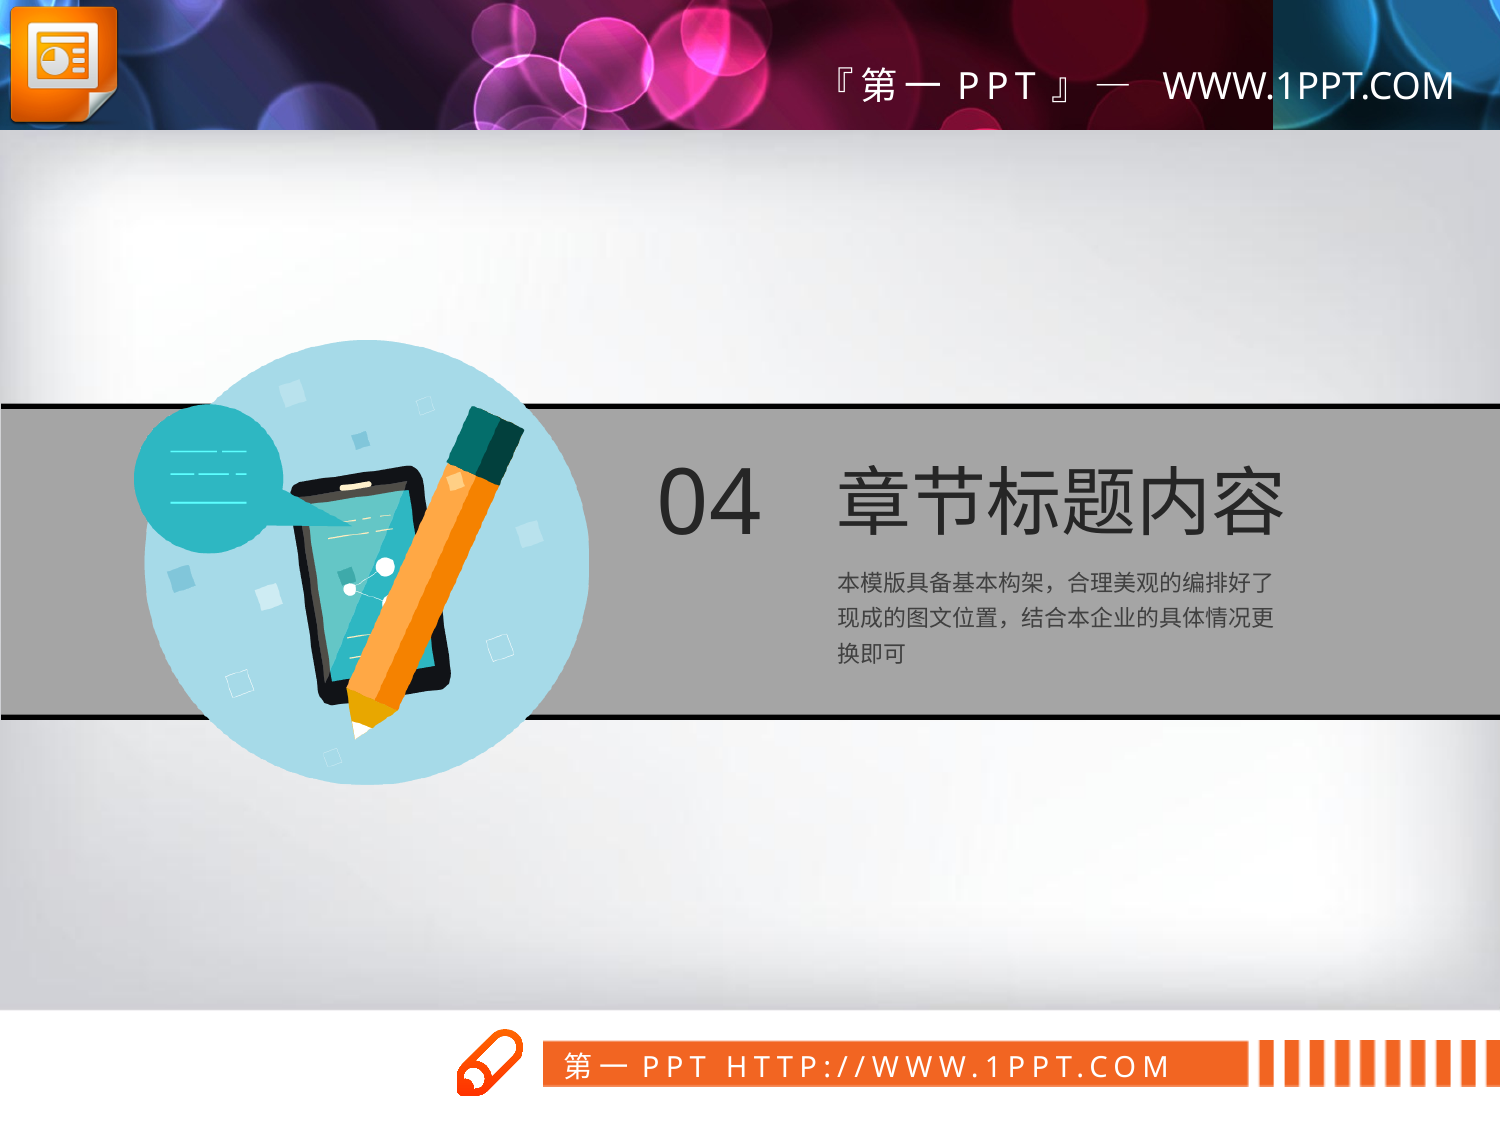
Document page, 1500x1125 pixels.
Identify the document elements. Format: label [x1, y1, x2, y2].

text_box [593, 403, 1500, 721]
picture [0, 0, 1500, 1012]
picture [543, 1040, 1500, 1087]
text_box [0, 403, 129, 721]
